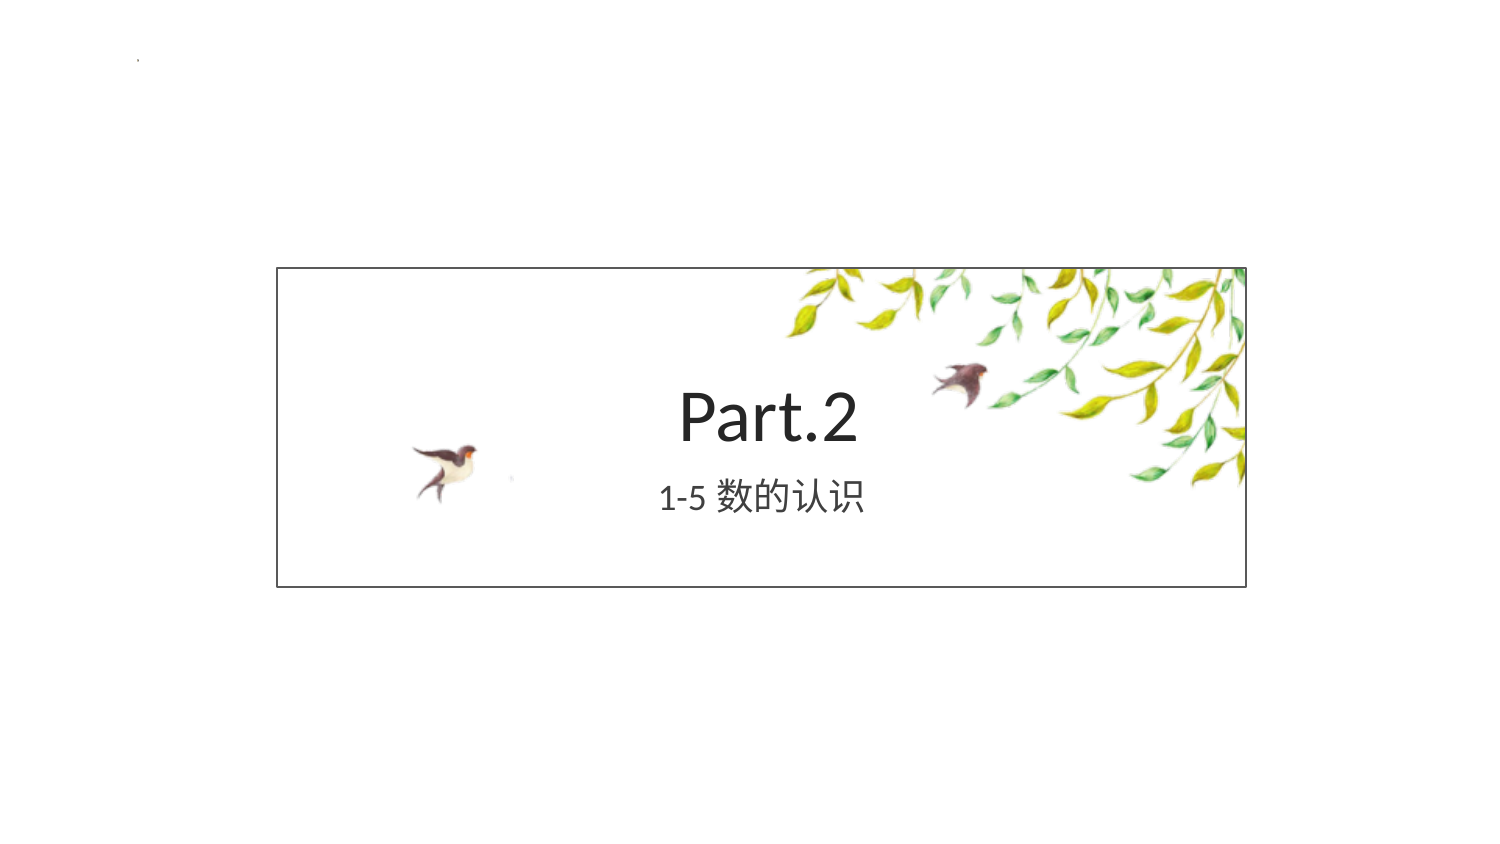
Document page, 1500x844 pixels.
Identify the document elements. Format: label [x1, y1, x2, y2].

picture [391, 267, 1247, 538]
text_box [275, 266, 1248, 589]
